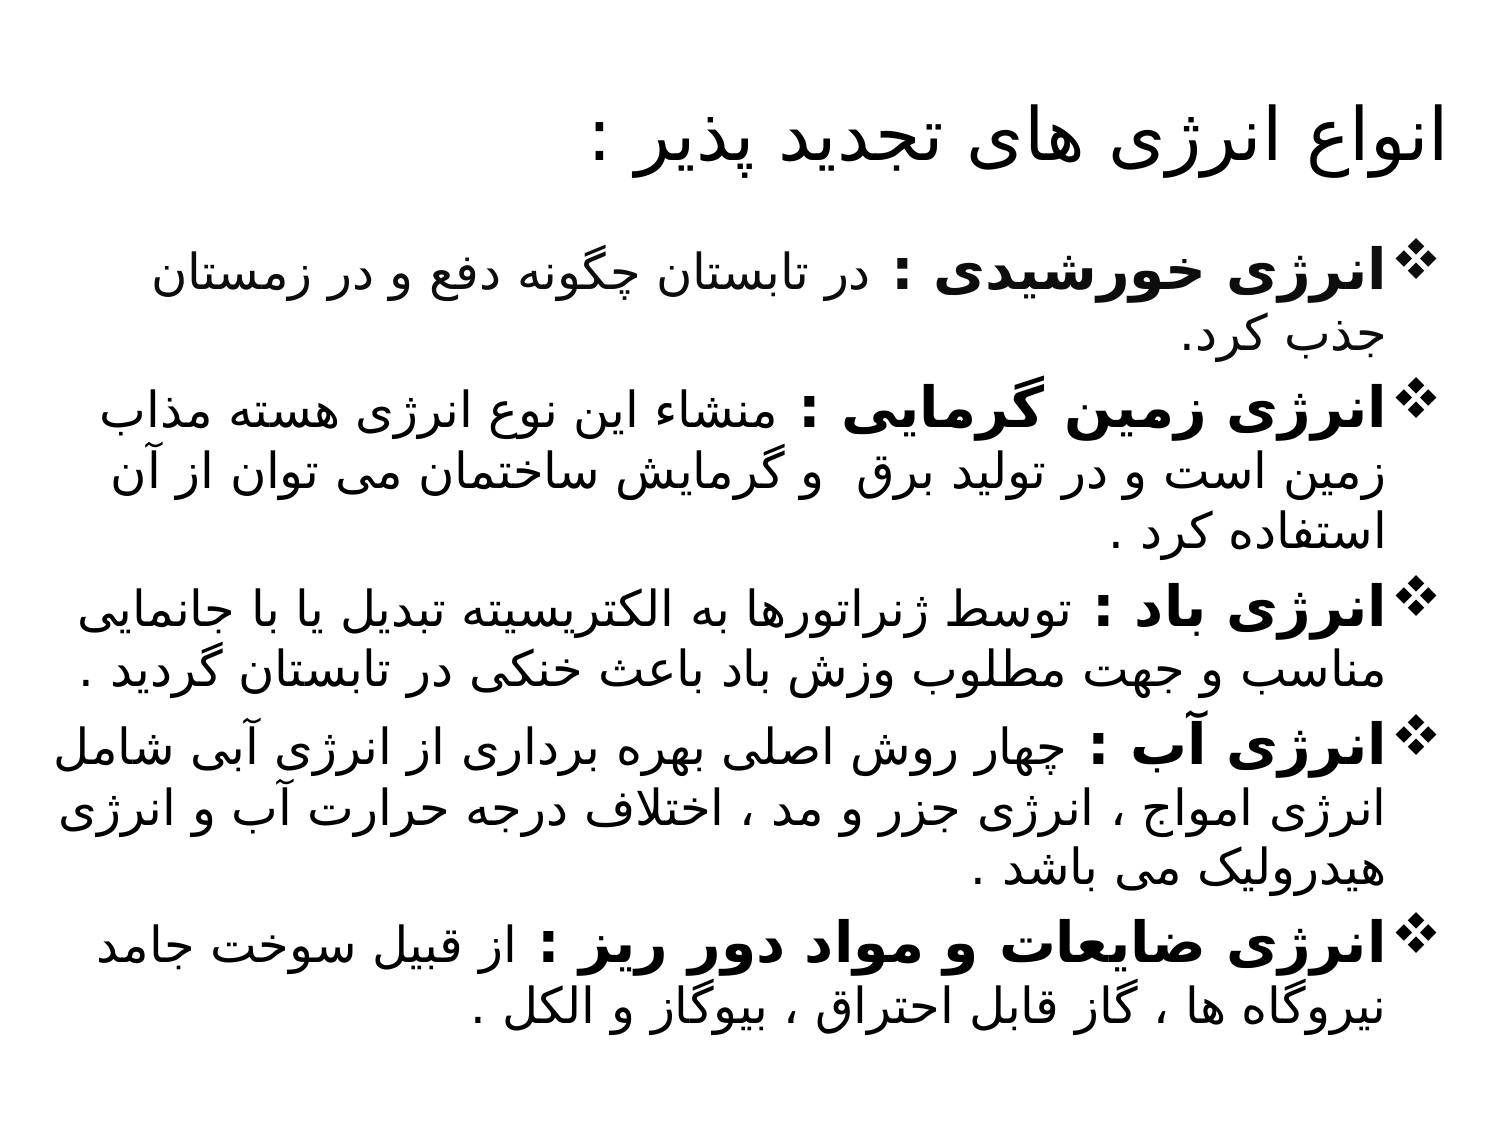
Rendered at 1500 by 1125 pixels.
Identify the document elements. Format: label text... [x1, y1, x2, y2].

title انواع انرژی های تجدید پذیر : [562, 37, 1475, 225]
list انرژی خورشیدی : در تابستان چگونه دفع و در زمستان جذب کرد. انرژی زمین گرمایی : منشاء این نوع انرژی هسته مذاب زمین است و در تولید برق و گرمایش ساختمان می توان از آن استفاده کرد . انرژی باد : توسط ژنراتورها به الکتریسیته تبدیل یا با جانمایی مناسب و جهت مطلوب وزش باد باعث خنکی در تابستان گردید . انرژی آب : چهار روش اصلی بهره برداری از انرژی آبی شامل انرژی امواج ، انرژی جزر و مد ، اختلاف درجه حرارت آب و انرژی هیدرولیک می باشد . انرژی ضایعات و مواد دور ریز : از قبیل سوخت جامد نیروگاه ها ، گاز قابل احتراق ، بیوگاز و الکل . [37, 224, 1450, 1088]
